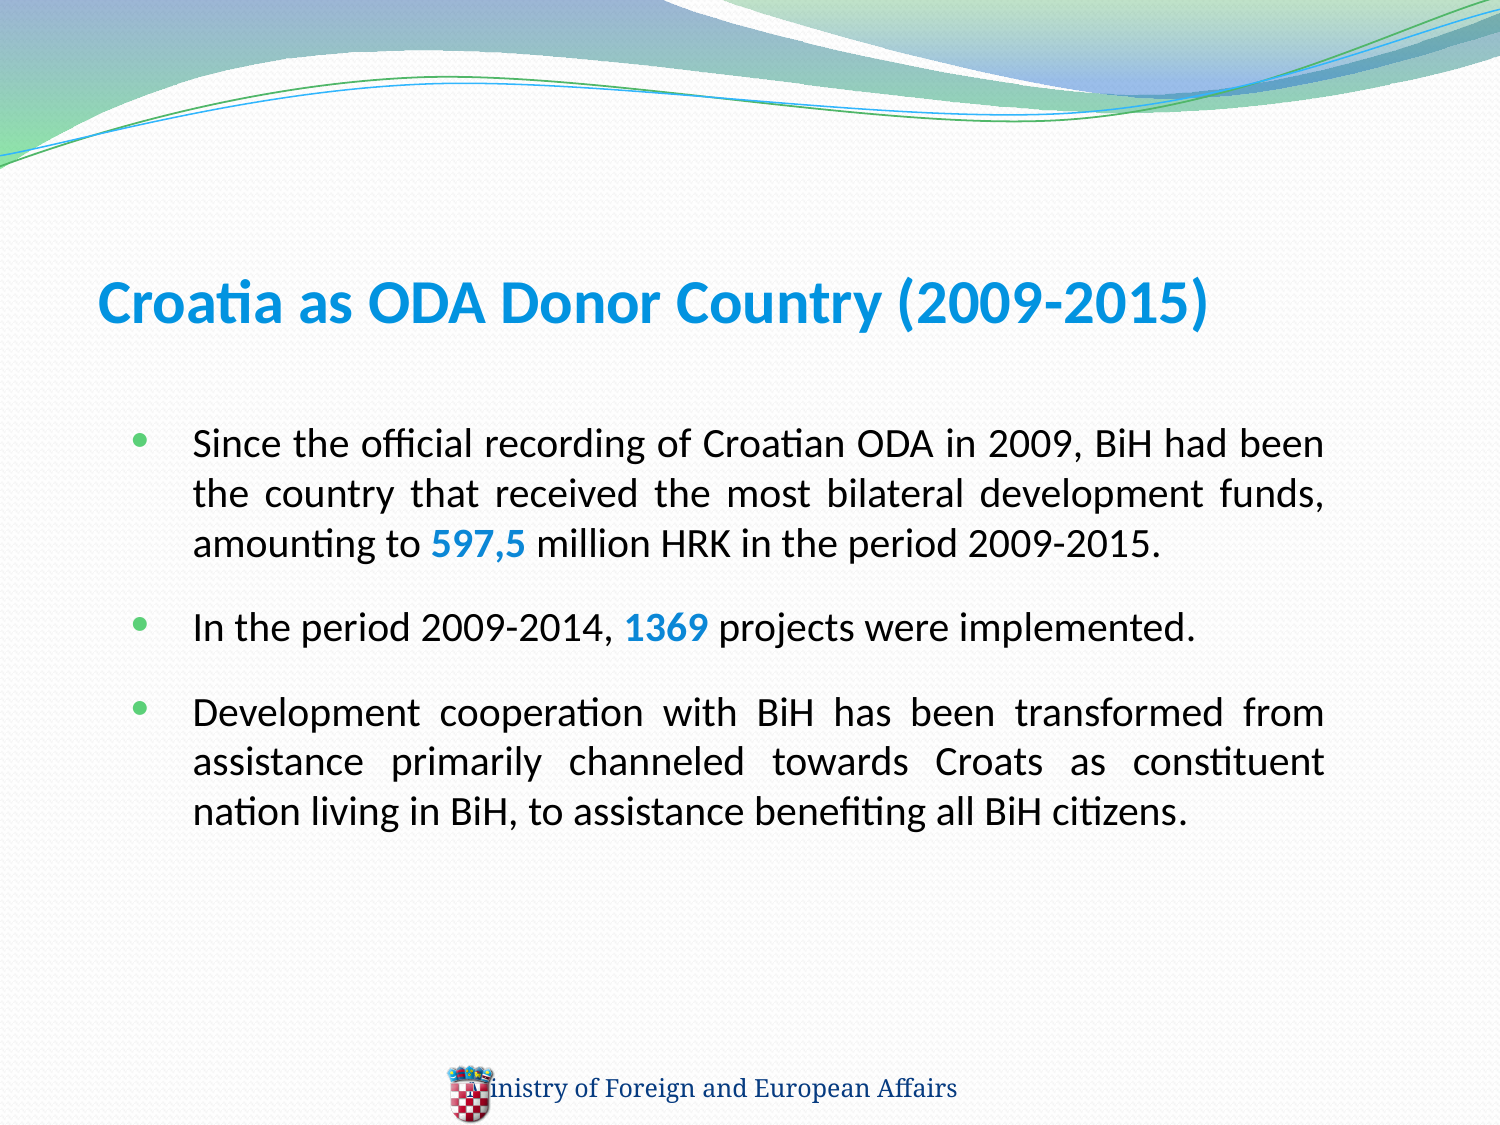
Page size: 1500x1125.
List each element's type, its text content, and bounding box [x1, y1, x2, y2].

list Since the official recording of Croatian ODA in 2009, BiH had been the country that received the most bilateral development funds, amounting to 597,5 million HRK in the period 2009-2015. In the period 2009-2014, 1369 projects were implemented. Development cooperation with BiH has been transformed from assistance primarily channeled towards Croats as constituent nation living in BiH, to assistance benefiting all BiH citizens. [100, 408, 1341, 906]
footer Ministry of Foreign and European Affairs [437, 1042, 988, 1103]
picture [445, 1062, 497, 1125]
title Croatia as ODA Donor Country (2009-2015) [98, 184, 1500, 336]
